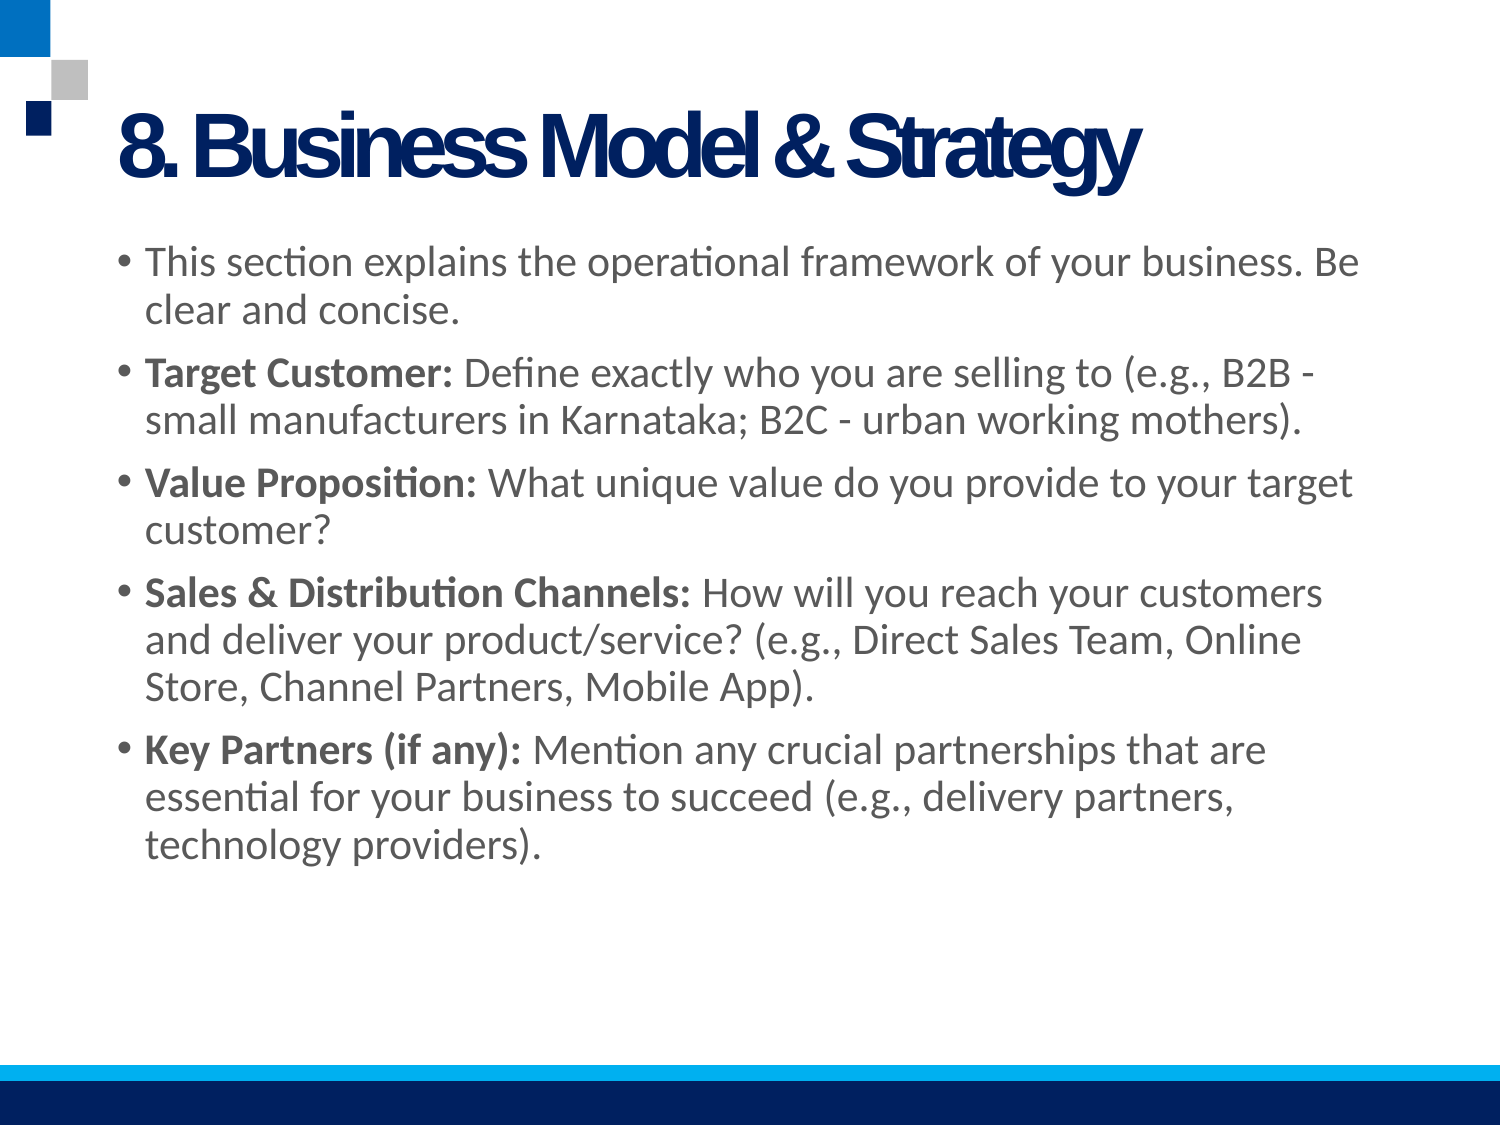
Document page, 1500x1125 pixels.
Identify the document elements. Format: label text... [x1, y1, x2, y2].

title 8. Business Model & Strategy [102, 80, 1396, 215]
list This section explains the operational framework of your business. Be clear and concise. Target Customer: Define exactly who you are selling to (e.g., B2B - small manufacturers in Karnataka; B2C - urban working mothers). Value Proposition: What unique value do you provide to your target customer? Sales & Distribution Channels: How will you reach your customers and deliver your product/service? (e.g., Direct Sales Team, Online Store, Channel Partners, Mobile App). Key Partners (if any): Mention any crucial partnerships that are essential for your business to succeed (e.g., delivery partners, technology providers). [102, 231, 1396, 946]
